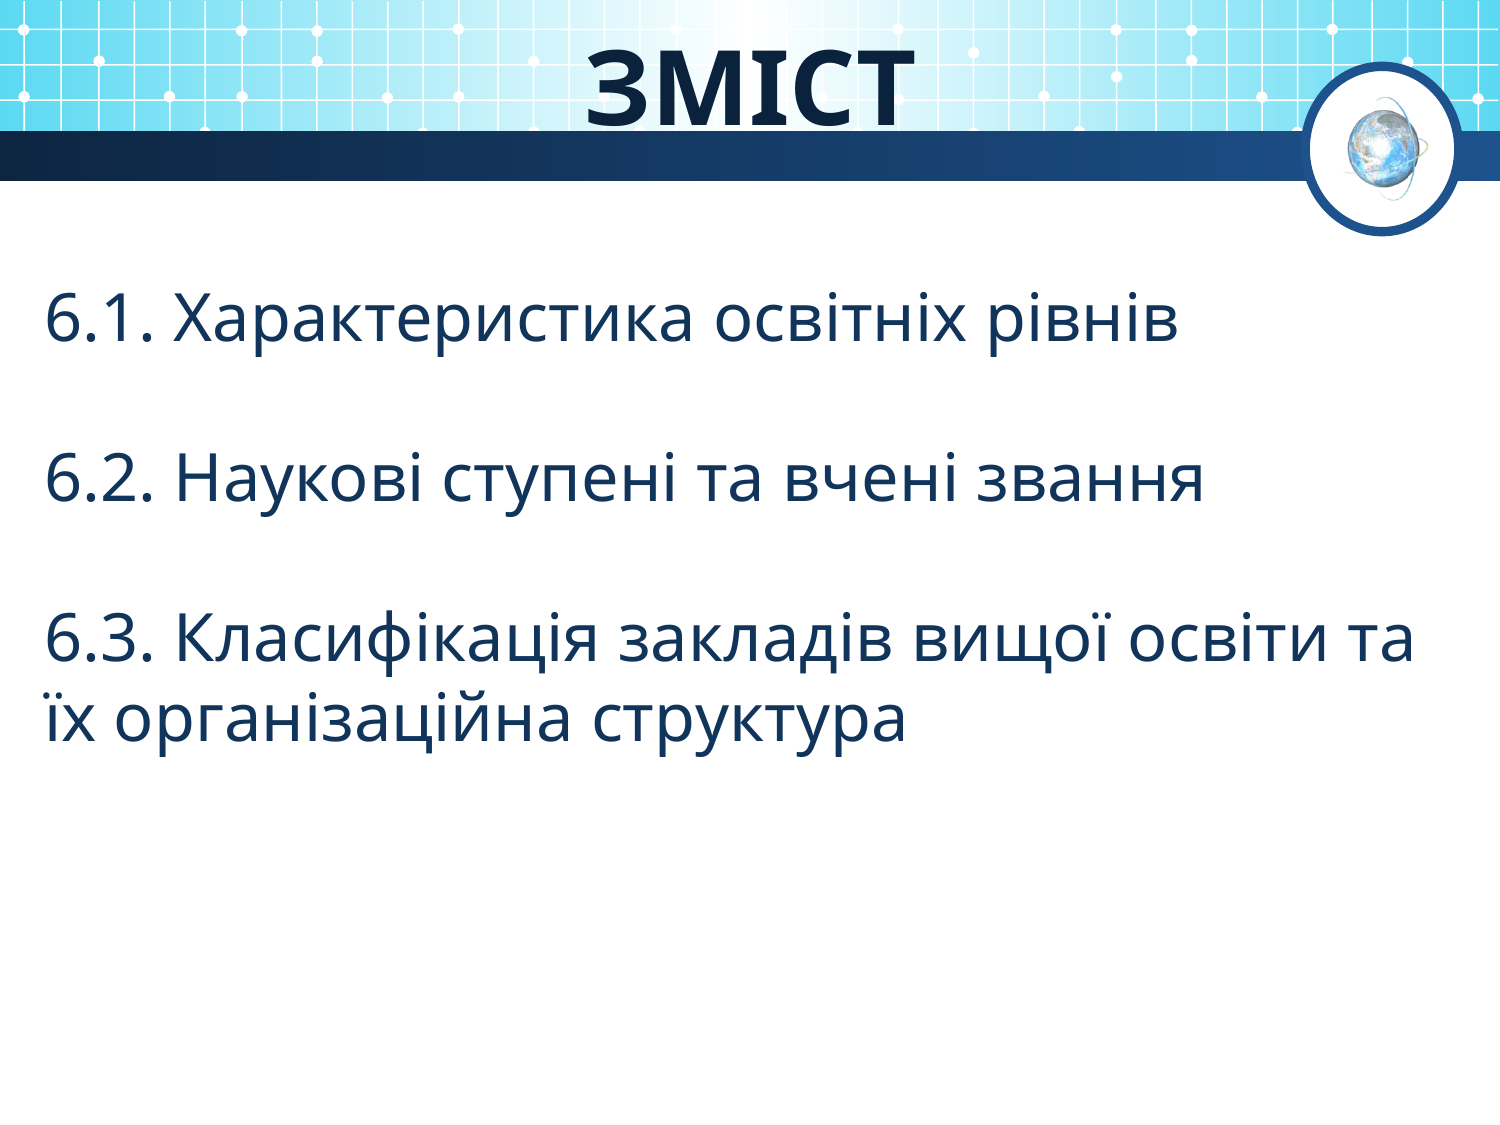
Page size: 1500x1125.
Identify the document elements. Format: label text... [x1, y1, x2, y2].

picture [1310, 99, 1454, 226]
title ЗМІСТ [64, 37, 1436, 130]
list 6.1. Характеристика освітніх рівнів 6.2. Наукові ступені та вчені звання 6.3. Класифікація закладів вищої освіти та їх організаційна структура [29, 267, 1471, 882]
